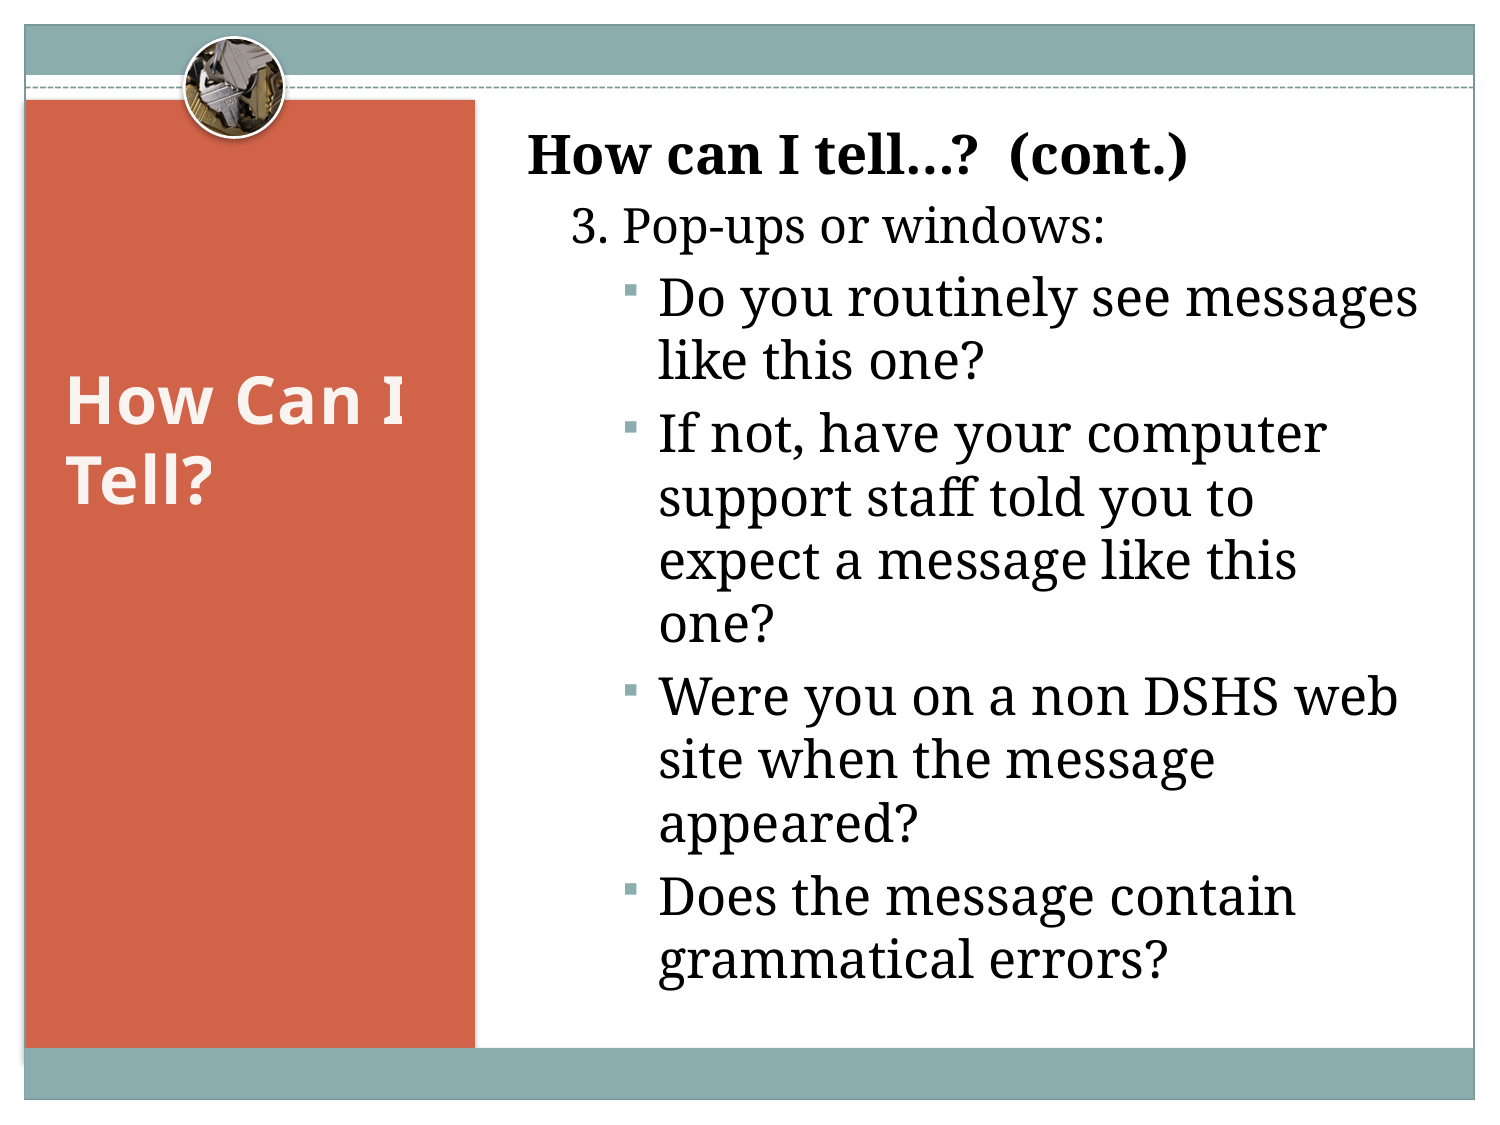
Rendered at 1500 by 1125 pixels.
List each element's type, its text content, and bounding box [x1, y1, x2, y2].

list How can I tell…? (cont.) 3. Pop-ups or windows: Do you routinely see messages like this one? If not, have your computer support staff told you to expect a message like this one? Were you on a non DSHS web site when the message appeared? Does the message contain grammatical errors? [512, 112, 1438, 1000]
picture [186, 39, 282, 136]
title How Can I Tell? [50, 174, 463, 525]
